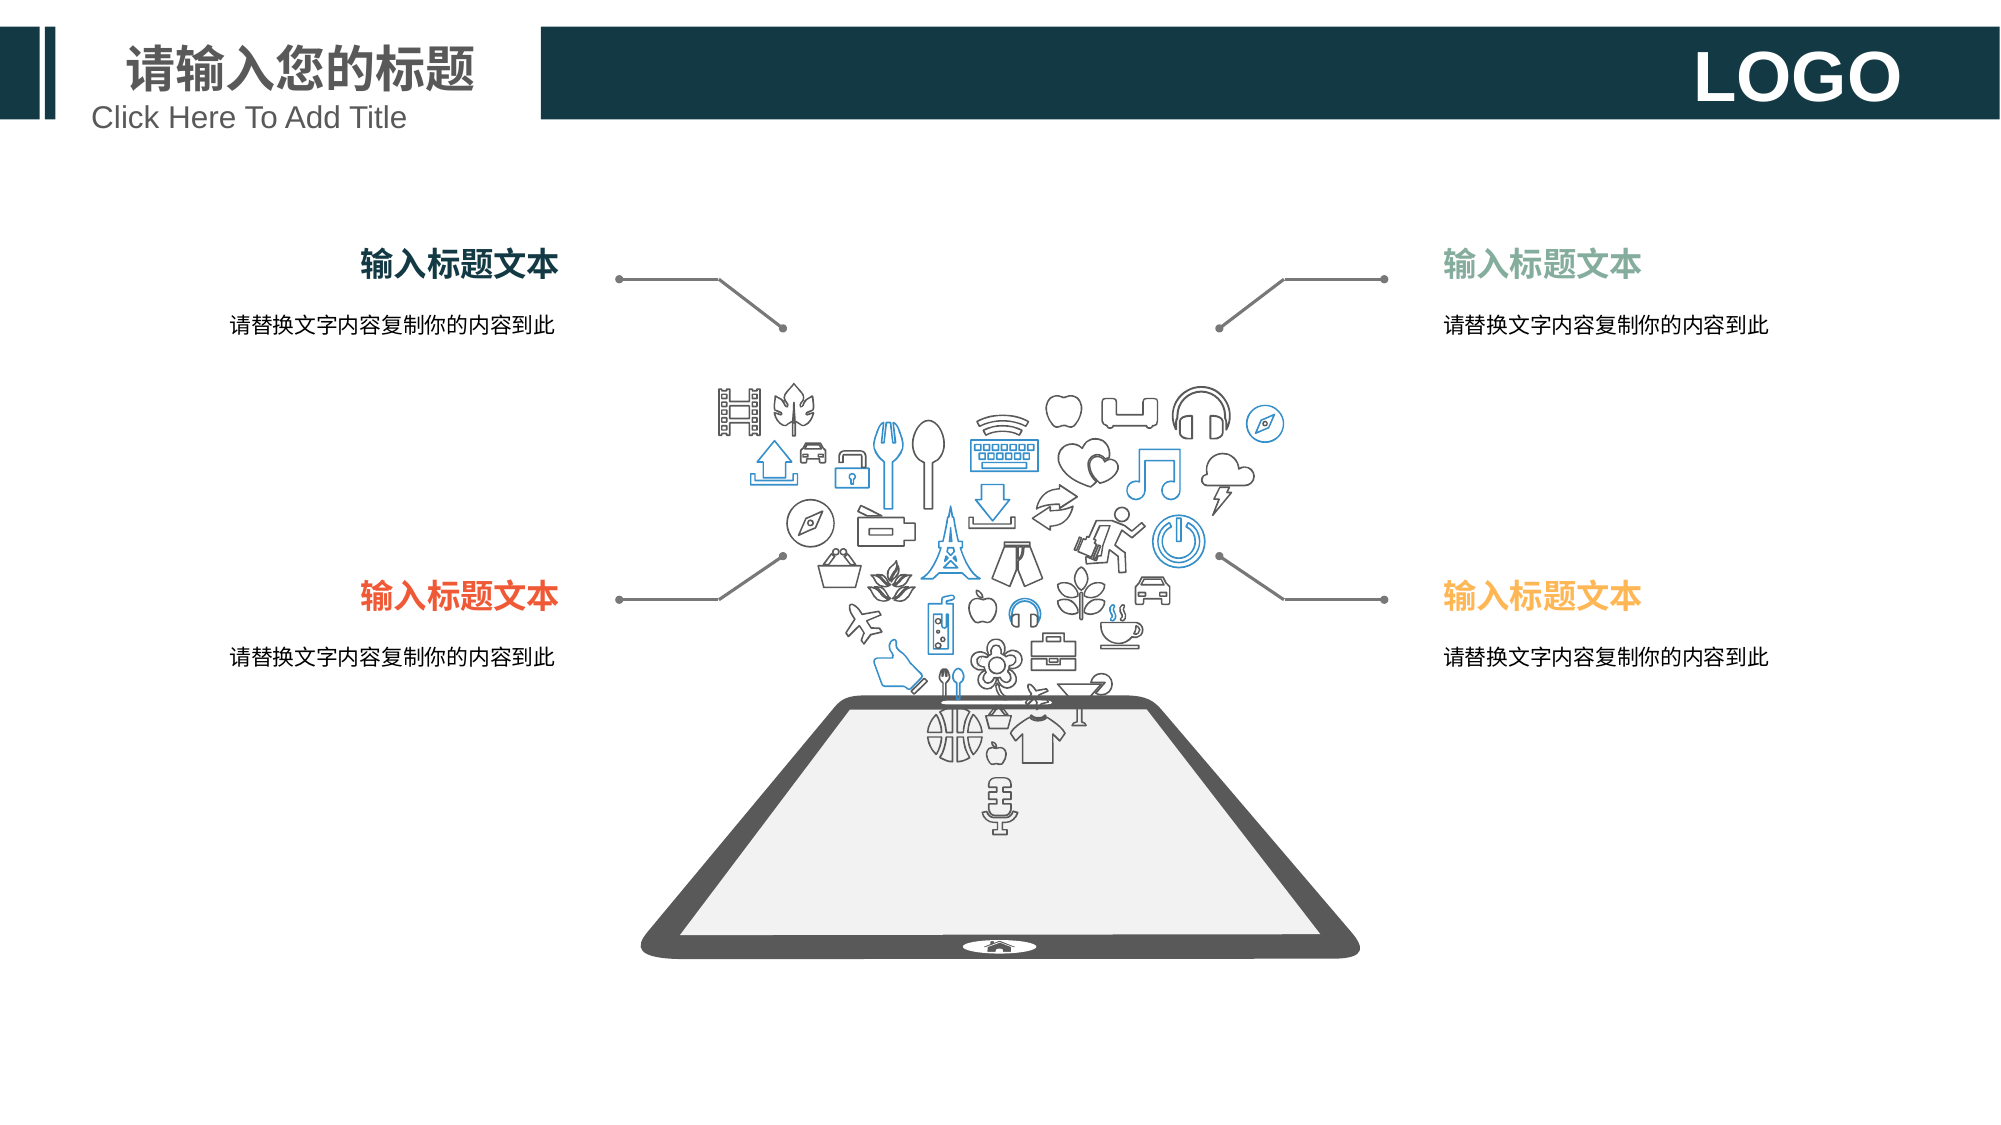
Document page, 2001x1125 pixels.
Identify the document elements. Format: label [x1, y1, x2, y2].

text_box [204, 222, 783, 388]
text_box [204, 553, 783, 720]
text_box [1219, 553, 1803, 720]
text_box [633, 382, 1369, 976]
text_box [756, 192, 1246, 382]
text_box [1219, 222, 1803, 388]
